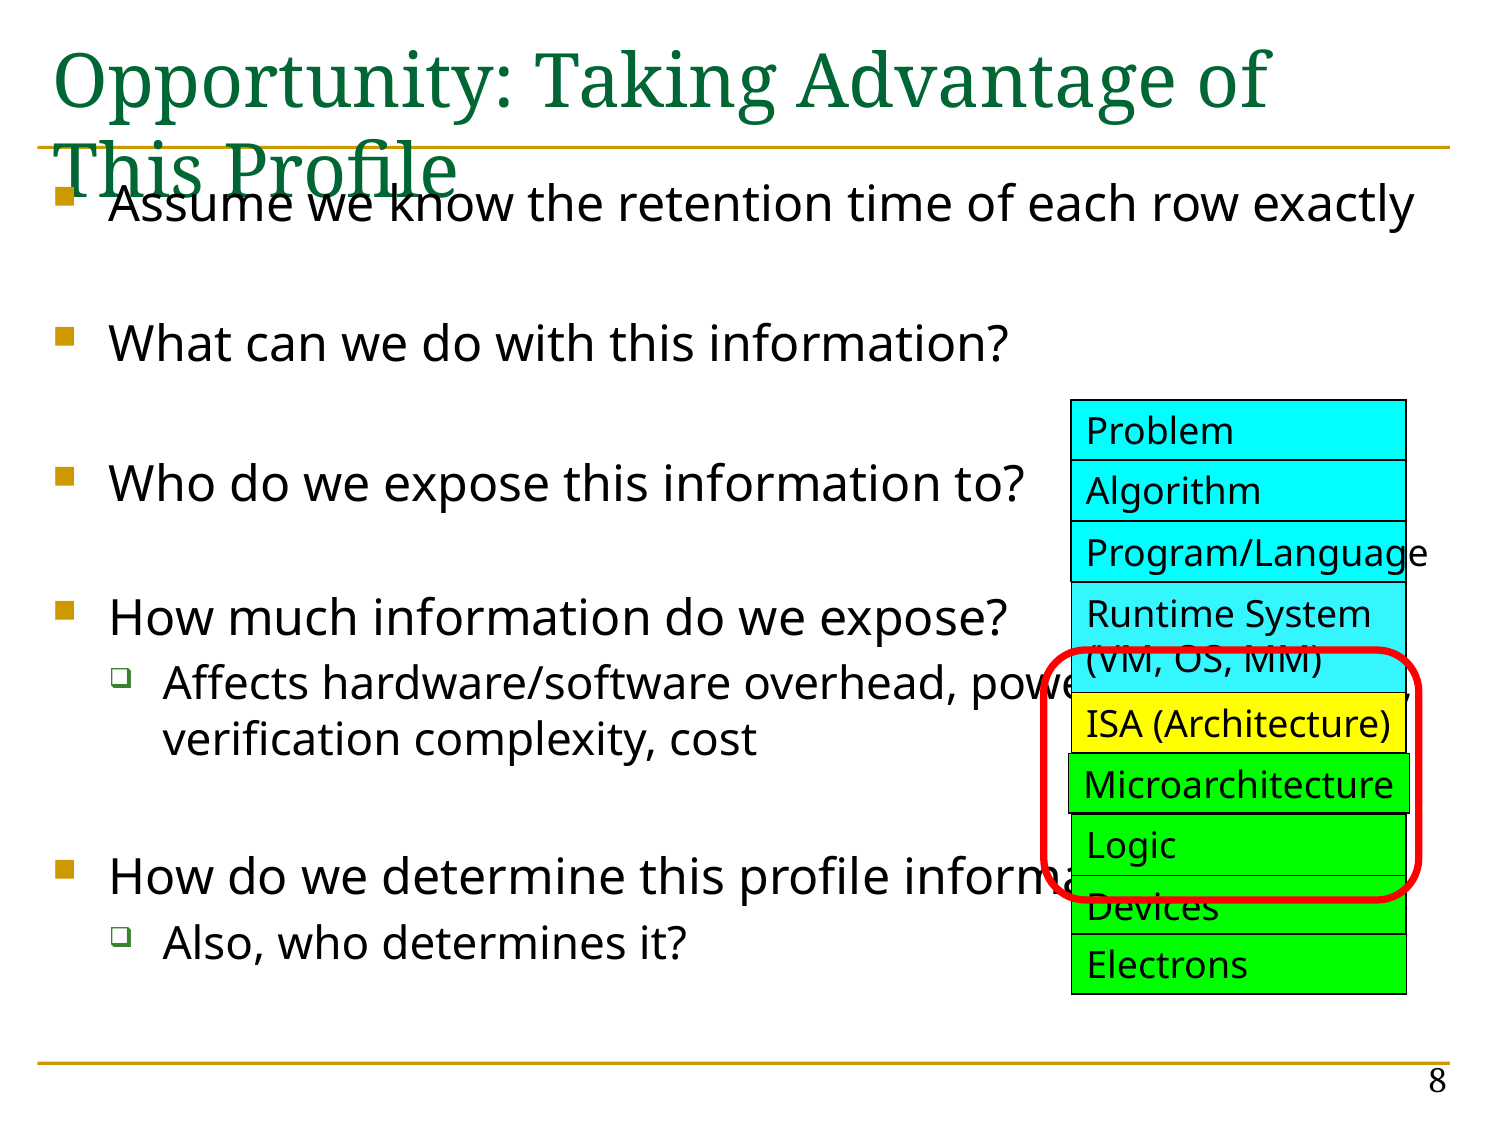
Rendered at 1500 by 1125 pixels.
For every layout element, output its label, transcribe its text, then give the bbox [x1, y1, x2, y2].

text_box Problem [1070, 399, 1406, 461]
slide_number 8 [1111, 1036, 1462, 1112]
text_box Program/Language [1070, 521, 1406, 582]
text_box Electrons [1071, 933, 1407, 994]
text_box [1043, 649, 1419, 901]
list Assume we know the retention time of each row exactly What can we do with this information? Who do we expose this information to? How much information do we expose? Affects hardware/software overhead, power consumption, verification complexity, cost How do we determine this profile information? Also, who determines it? [37, 163, 1450, 1016]
title Opportunity: Taking Advantage of This Profile [37, 24, 1450, 163]
text_box Runtime System (VM, OS, MM) [1071, 582, 1407, 661]
text_box Devices [1071, 889, 1407, 933]
text_box Algorithm [1070, 461, 1406, 521]
